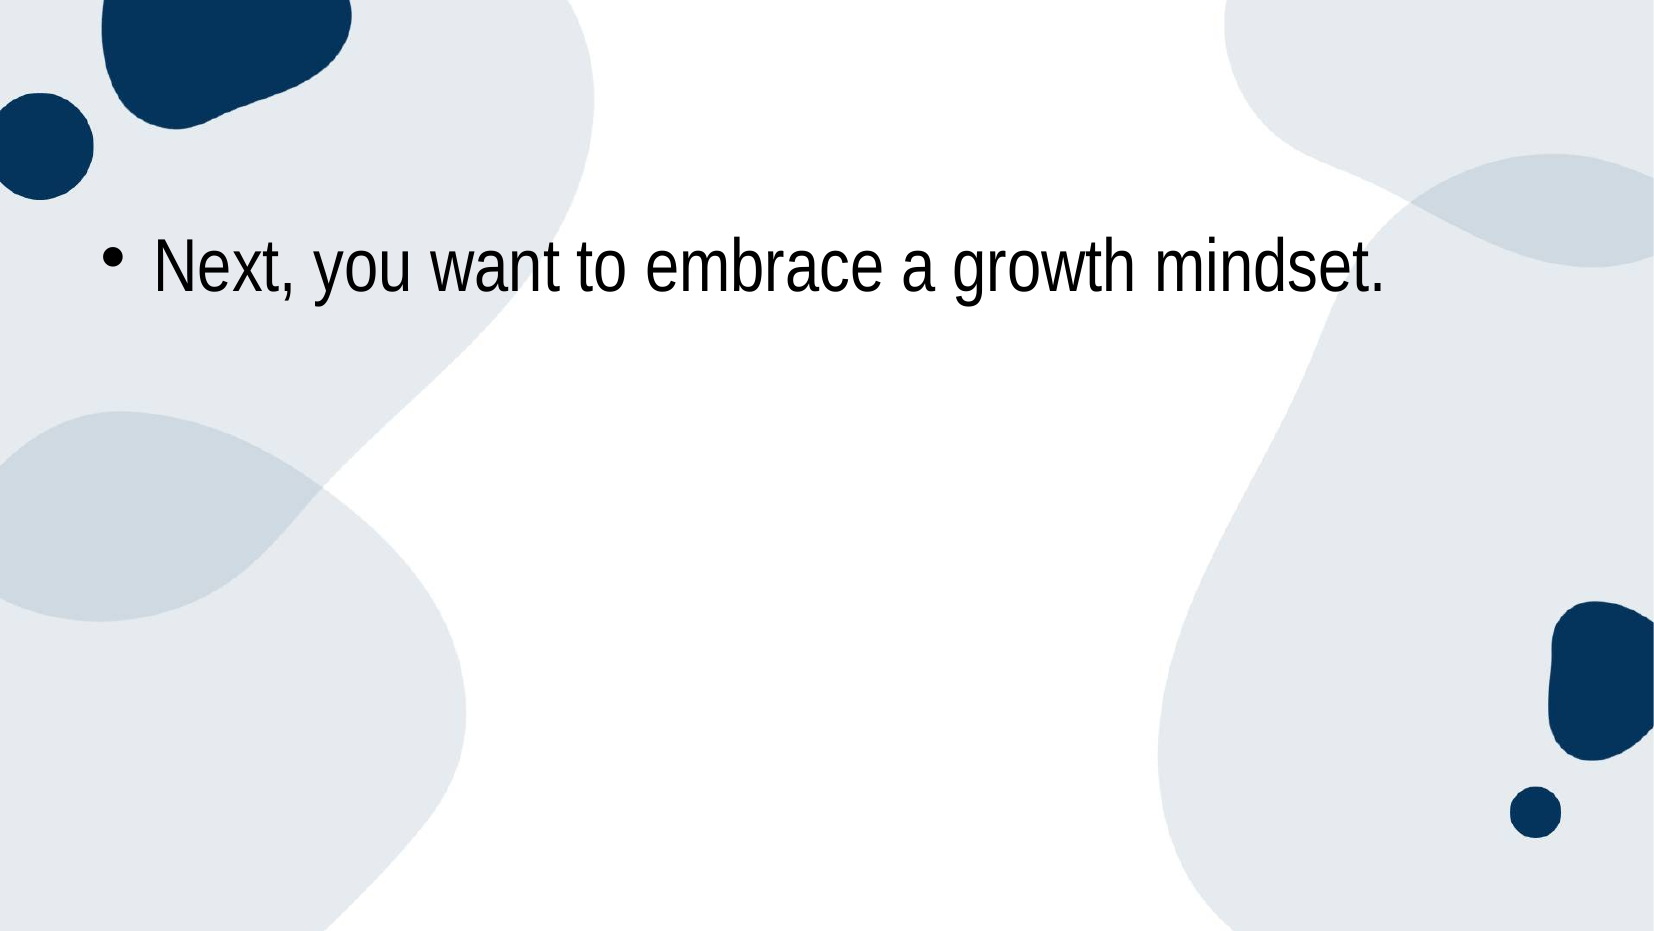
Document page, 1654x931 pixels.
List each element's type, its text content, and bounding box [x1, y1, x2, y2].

list Next, you want to embrace a growth mindset. [82, 216, 1571, 714]
picture [0, 0, 1654, 931]
